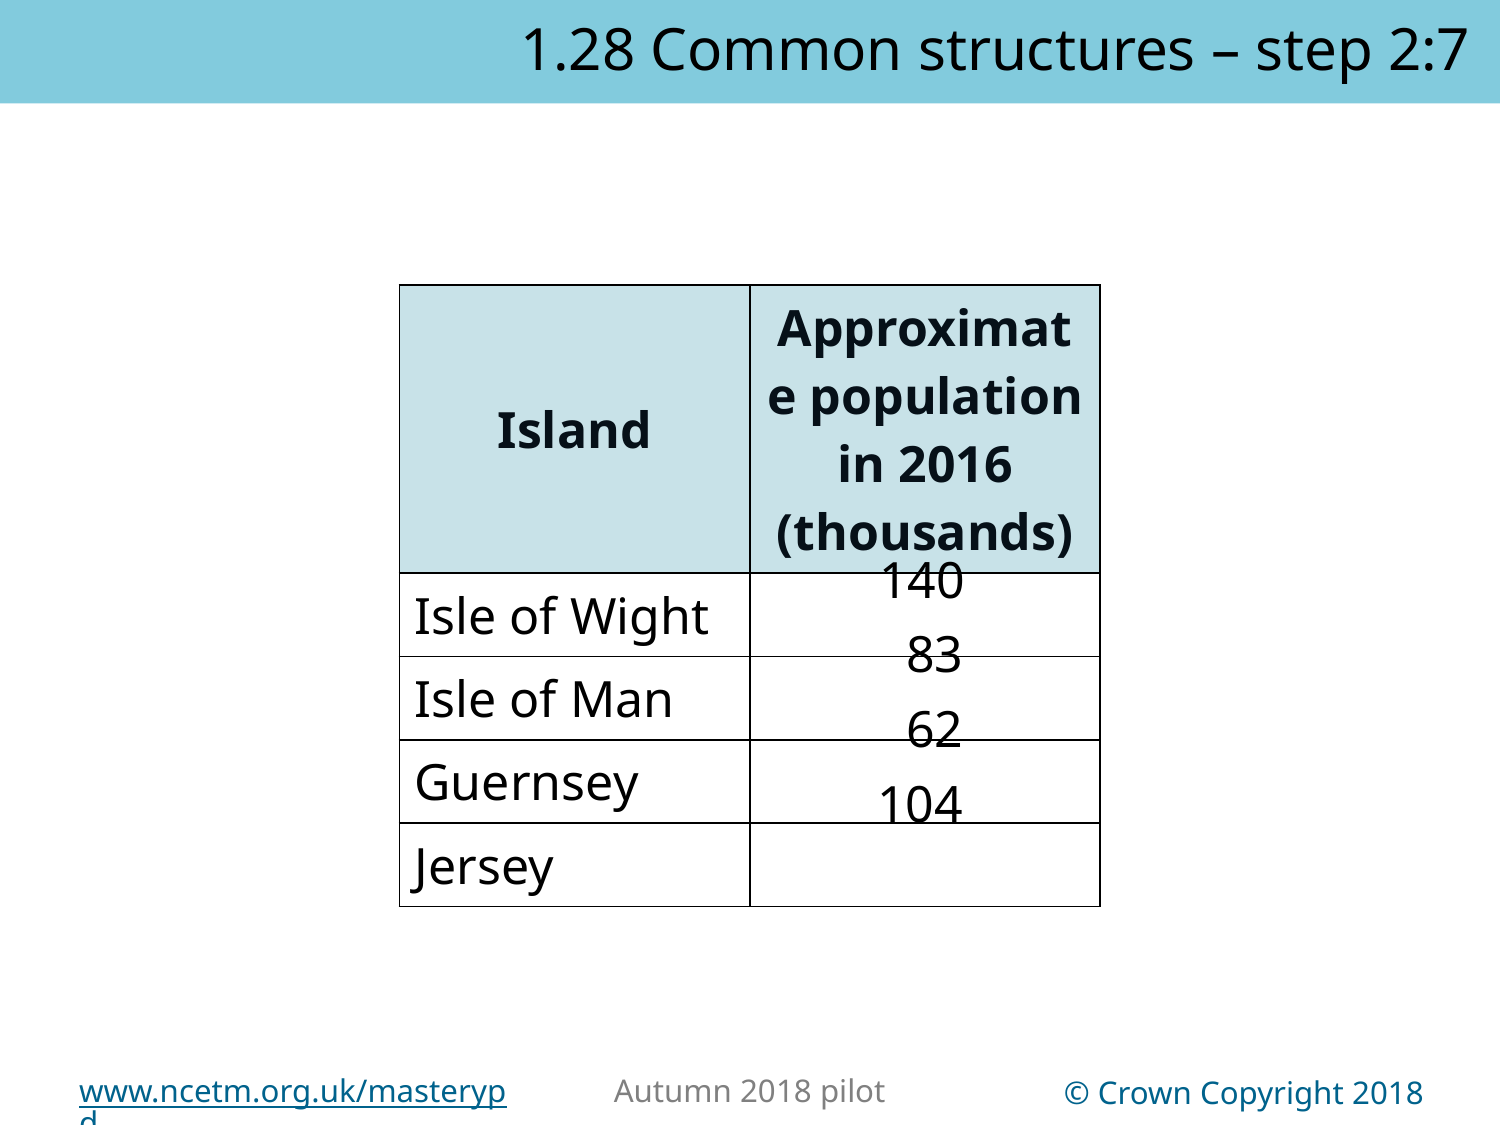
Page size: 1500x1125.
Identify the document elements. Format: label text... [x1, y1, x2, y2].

table_cell [978, 741, 1099, 822]
table_header Approximate population in 2016 (thousands) [751, 286, 1099, 572]
table_cell [751, 824, 1099, 906]
list 1.28 Common structures – step 2:7 [0, 0, 1500, 104]
table_cell [751, 657, 891, 739]
text_box 140 [864, 541, 980, 617]
table_cell Isle of Wight [400, 574, 749, 656]
table_cell [978, 574, 1099, 656]
text_box 83 [891, 615, 978, 690]
table_header Island [400, 286, 749, 572]
table_cell [978, 657, 1099, 739]
text_box 62 [891, 690, 978, 764]
table_cell Jersey [400, 824, 749, 906]
table_cell Isle of Man [400, 657, 749, 739]
text_box 104 [862, 764, 978, 840]
table_cell [751, 574, 891, 656]
table_cell Guernsey [400, 741, 749, 822]
table_cell [751, 741, 891, 822]
